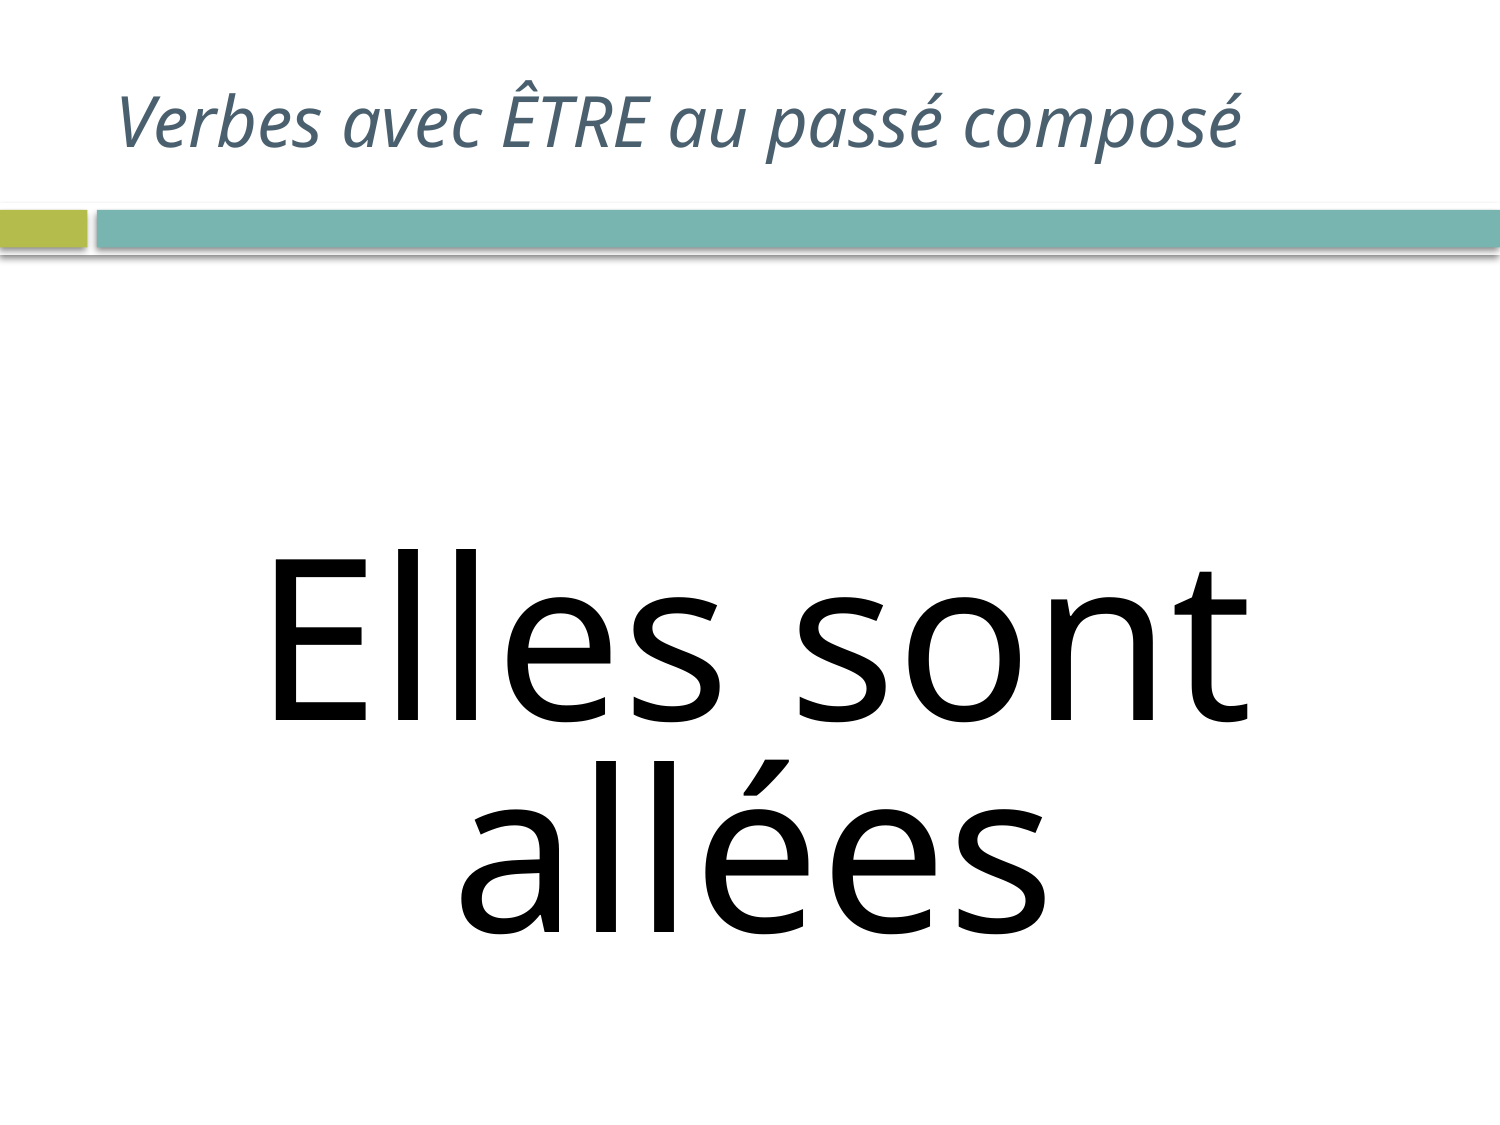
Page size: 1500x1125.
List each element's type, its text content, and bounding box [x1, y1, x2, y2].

list Elles sont [50, 487, 1458, 813]
text_box allées [49, 699, 1457, 988]
title Verbes avec ÊTRE au passé composé [100, 37, 1438, 200]
